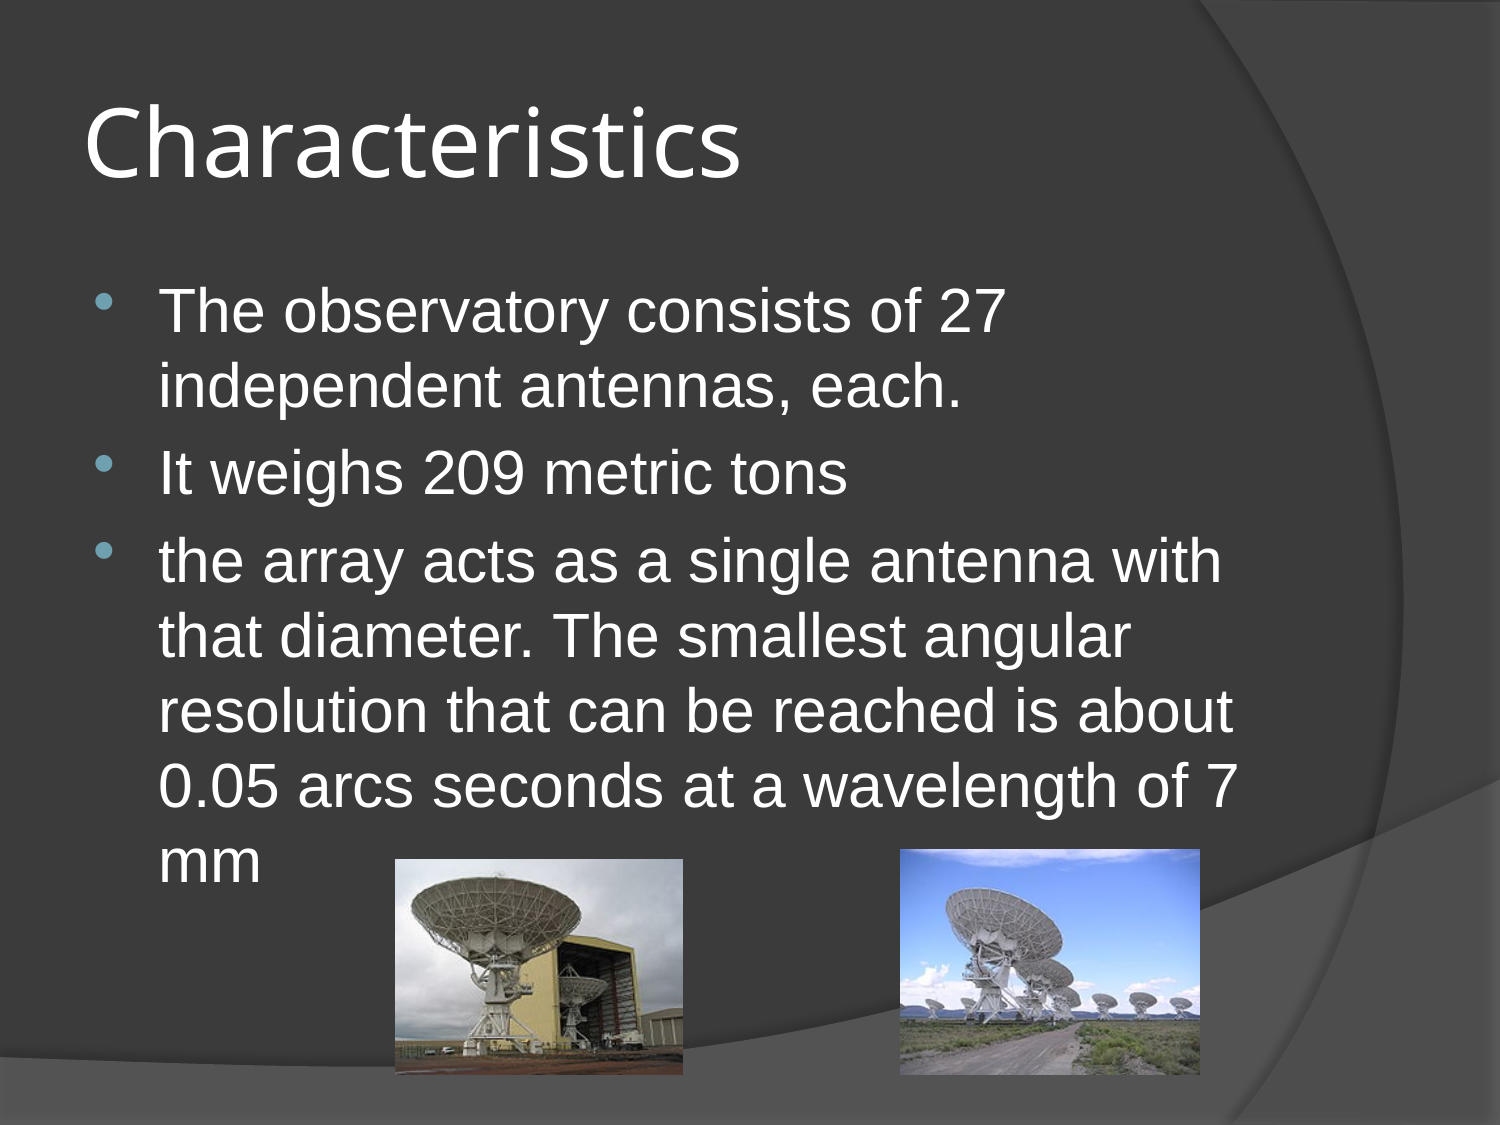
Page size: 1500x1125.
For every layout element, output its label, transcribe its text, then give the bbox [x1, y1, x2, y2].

title Characteristics [75, 45, 1300, 233]
list The observatory consists of 27 independent antennas, each. It weighs 209 metric tons the array acts as a single antenna with that diameter. The smallest angular resolution that can be reached is about 0.05 arcs seconds at a wavelength of 7 mm [75, 262, 1300, 1005]
picture [395, 859, 684, 1076]
picture [899, 849, 1201, 1075]
